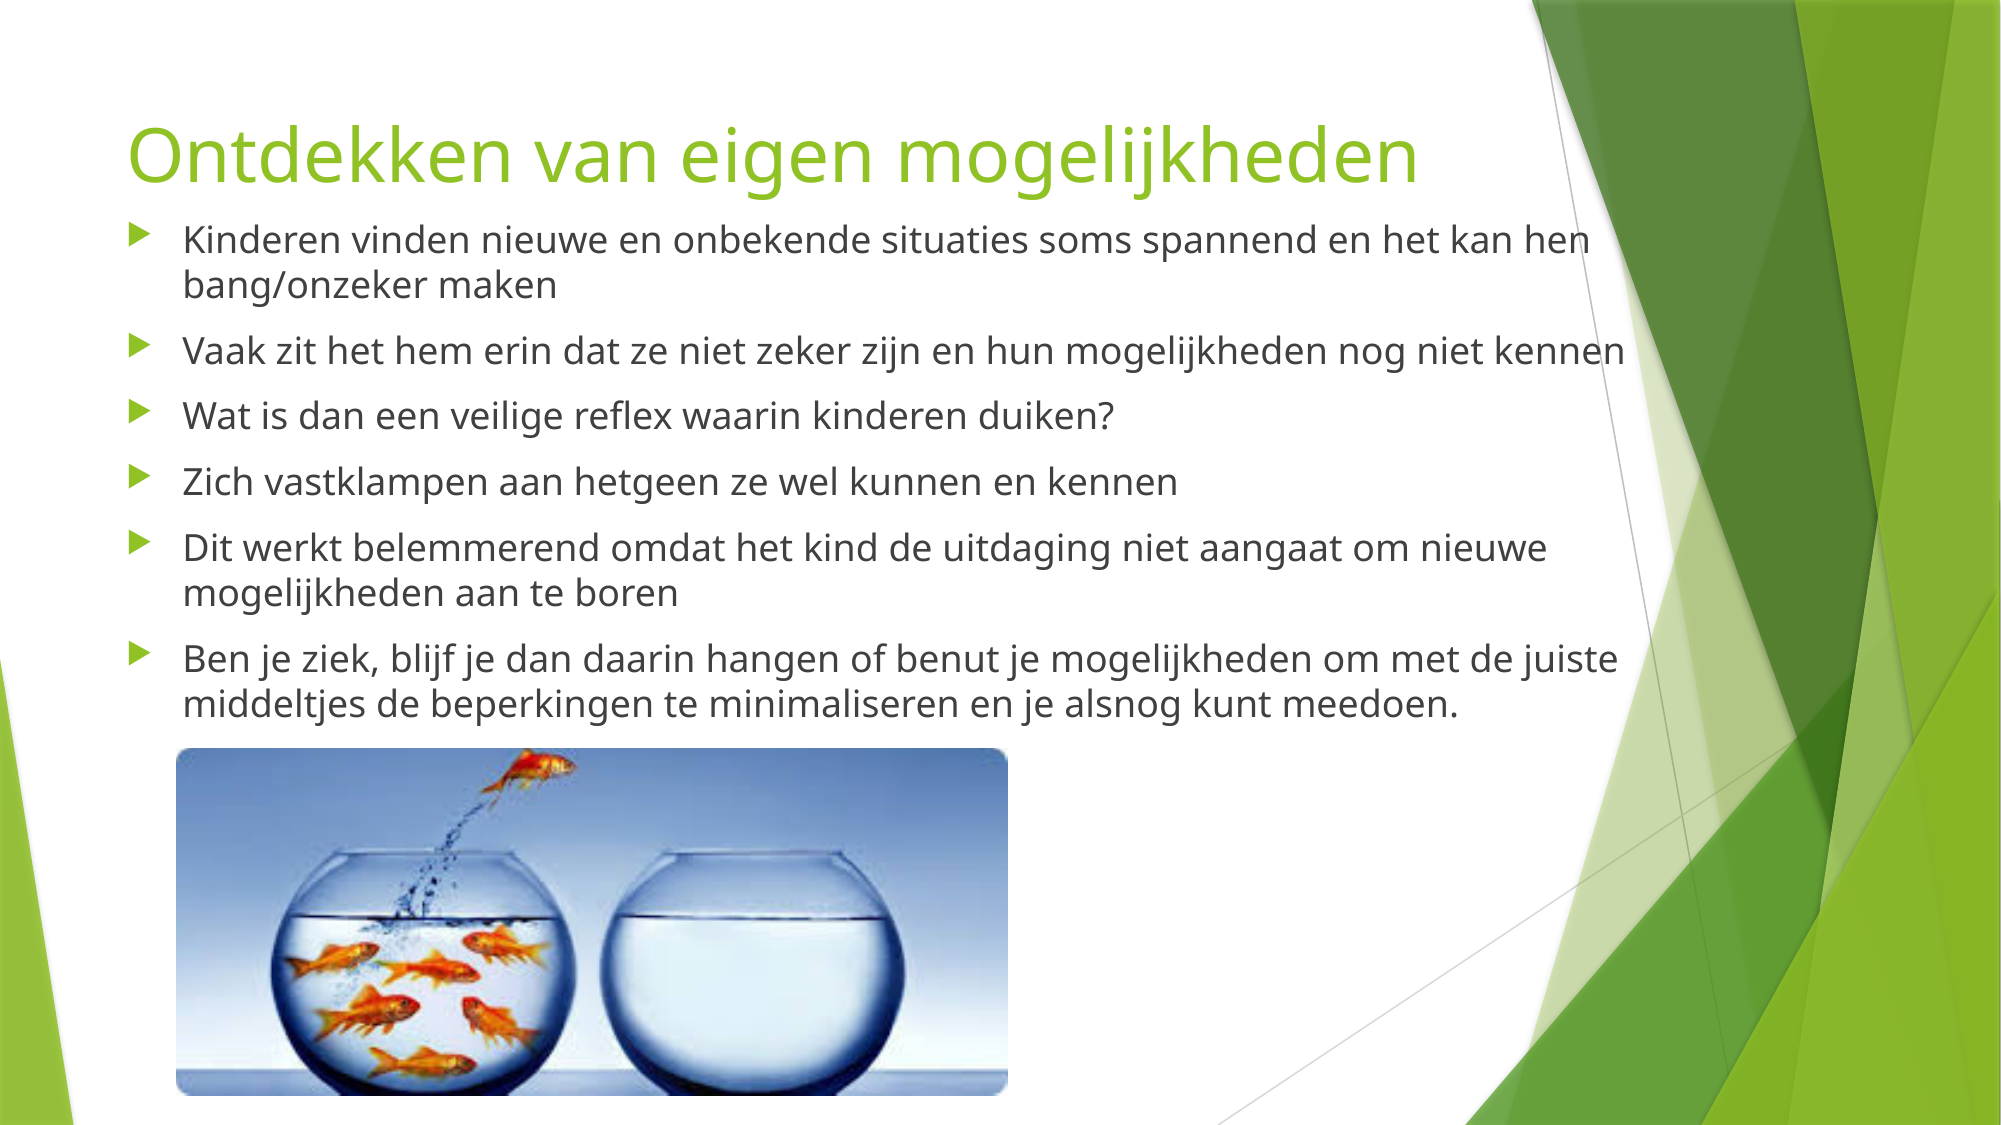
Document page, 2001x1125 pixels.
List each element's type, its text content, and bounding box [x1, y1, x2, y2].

list Kinderen vinden nieuwe en onbekende situaties soms spannend en het kan hen bang/onzeker maken Vaak zit het hem erin dat ze niet zeker zijn en hun mogelijkheden nog niet kennen Wat is dan een veilige reflex waarin kinderen duiken? Zich vastklampen aan hetgeen ze wel kunnen en kennen Dit werkt belemmerend omdat het kind de uitdaging niet aangaat om nieuwe mogelijkheden aan te boren Ben je ziek, blijf je dan daarin hangen of benut je mogelijkheden om met de juiste middeltjes de beperkingen te minimaliseren en je alsnog kunt meedoen. [111, 208, 1693, 845]
picture [175, 747, 1008, 1097]
title Ontdekken van eigen mogelijkheden [111, 99, 1522, 208]
